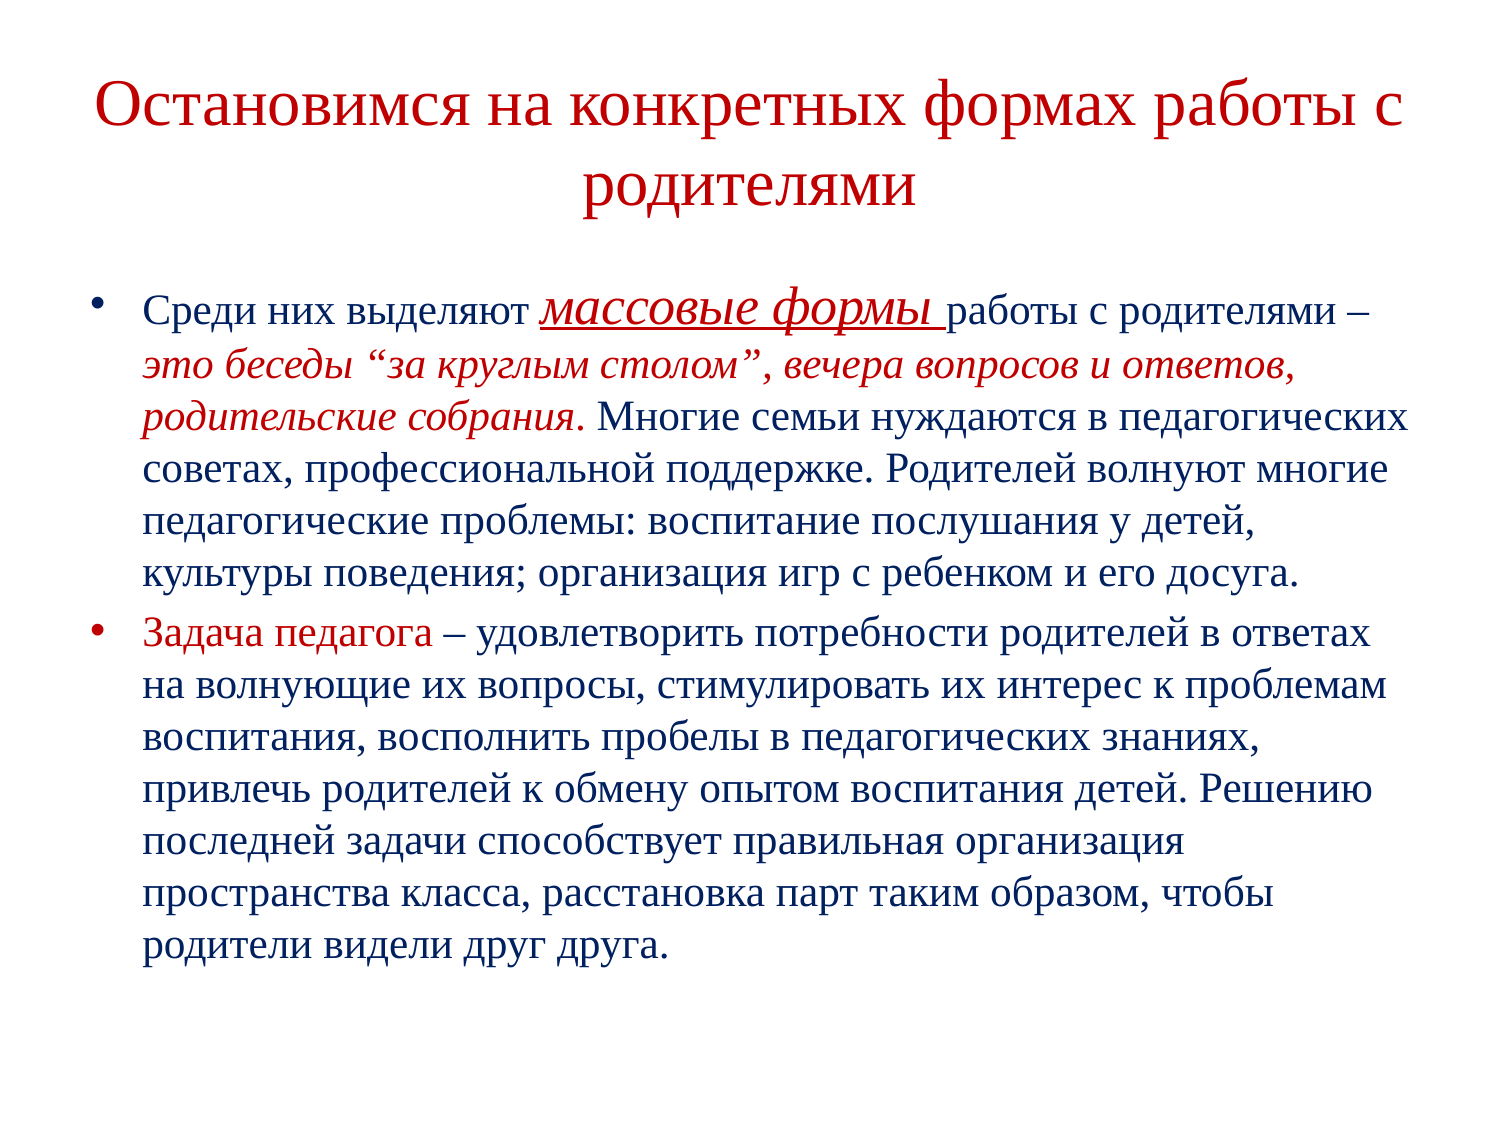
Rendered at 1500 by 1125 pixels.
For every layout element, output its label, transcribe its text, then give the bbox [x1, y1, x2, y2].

title Остановимся на конкретных формах работы с родителями [75, 45, 1425, 233]
list Среди них выделяют массовые формы работы с родителями – это беседы “за круглым столом”, вечера вопросов и ответов, родительские собрания. Многие семьи нуждаются в педагогических советах, профессиональной поддержке. Родителей волнуют многие педагогические проблемы: воспитание послушания у детей, культуры поведения; организация игр с ребенком и его досуга. Задача педагога – удовлетворить потребности родителей в ответах на волнующие их вопросы, стимулировать их интерес к проблемам воспитания, восполнить пробелы в педагогических знаниях, привлечь родителей к обмену опытом воспитания детей. Решению последней задачи способствует правильная организация пространства класса, расстановка парт таким образом, чтобы родители видели друг друга. [75, 262, 1425, 1005]
